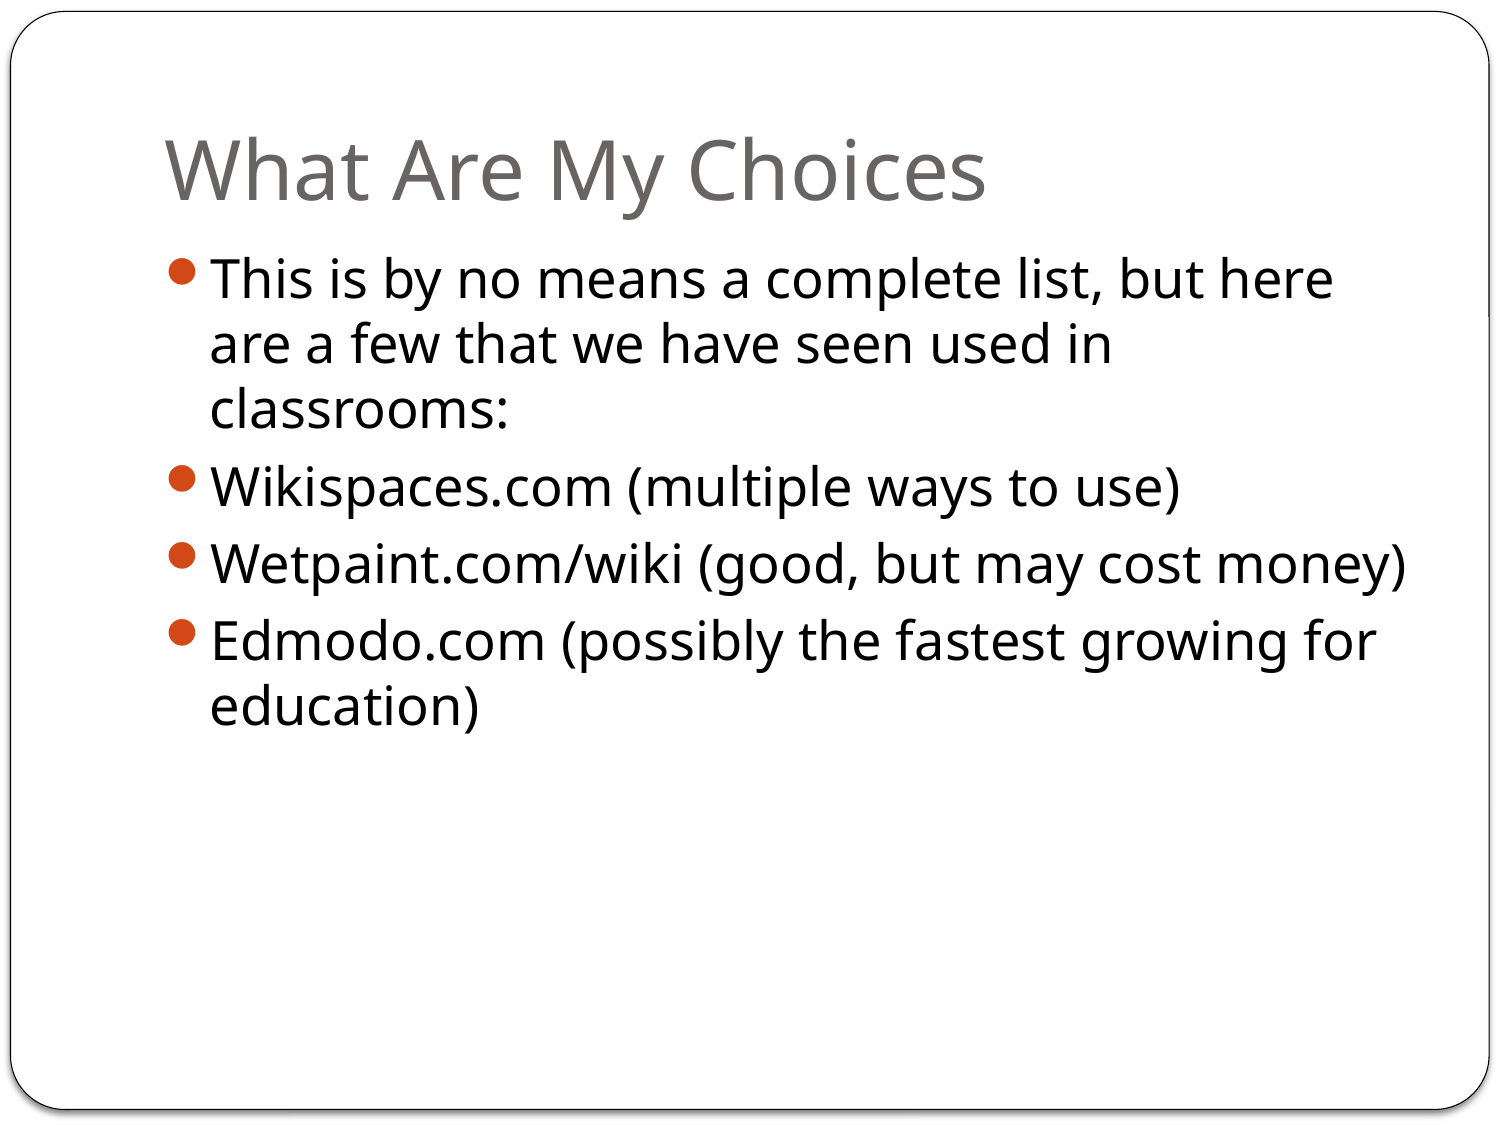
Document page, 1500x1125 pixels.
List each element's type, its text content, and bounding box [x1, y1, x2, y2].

list This is by no means a complete list, but here are a few that we have seen used in classrooms: Wikispaces.com (multiple ways to use) Wetpaint.com/wiki (good, but may cost money) Edmodo.com (possibly the fastest growing for education) [150, 237, 1425, 988]
title What Are My Choices [150, 45, 1425, 233]
